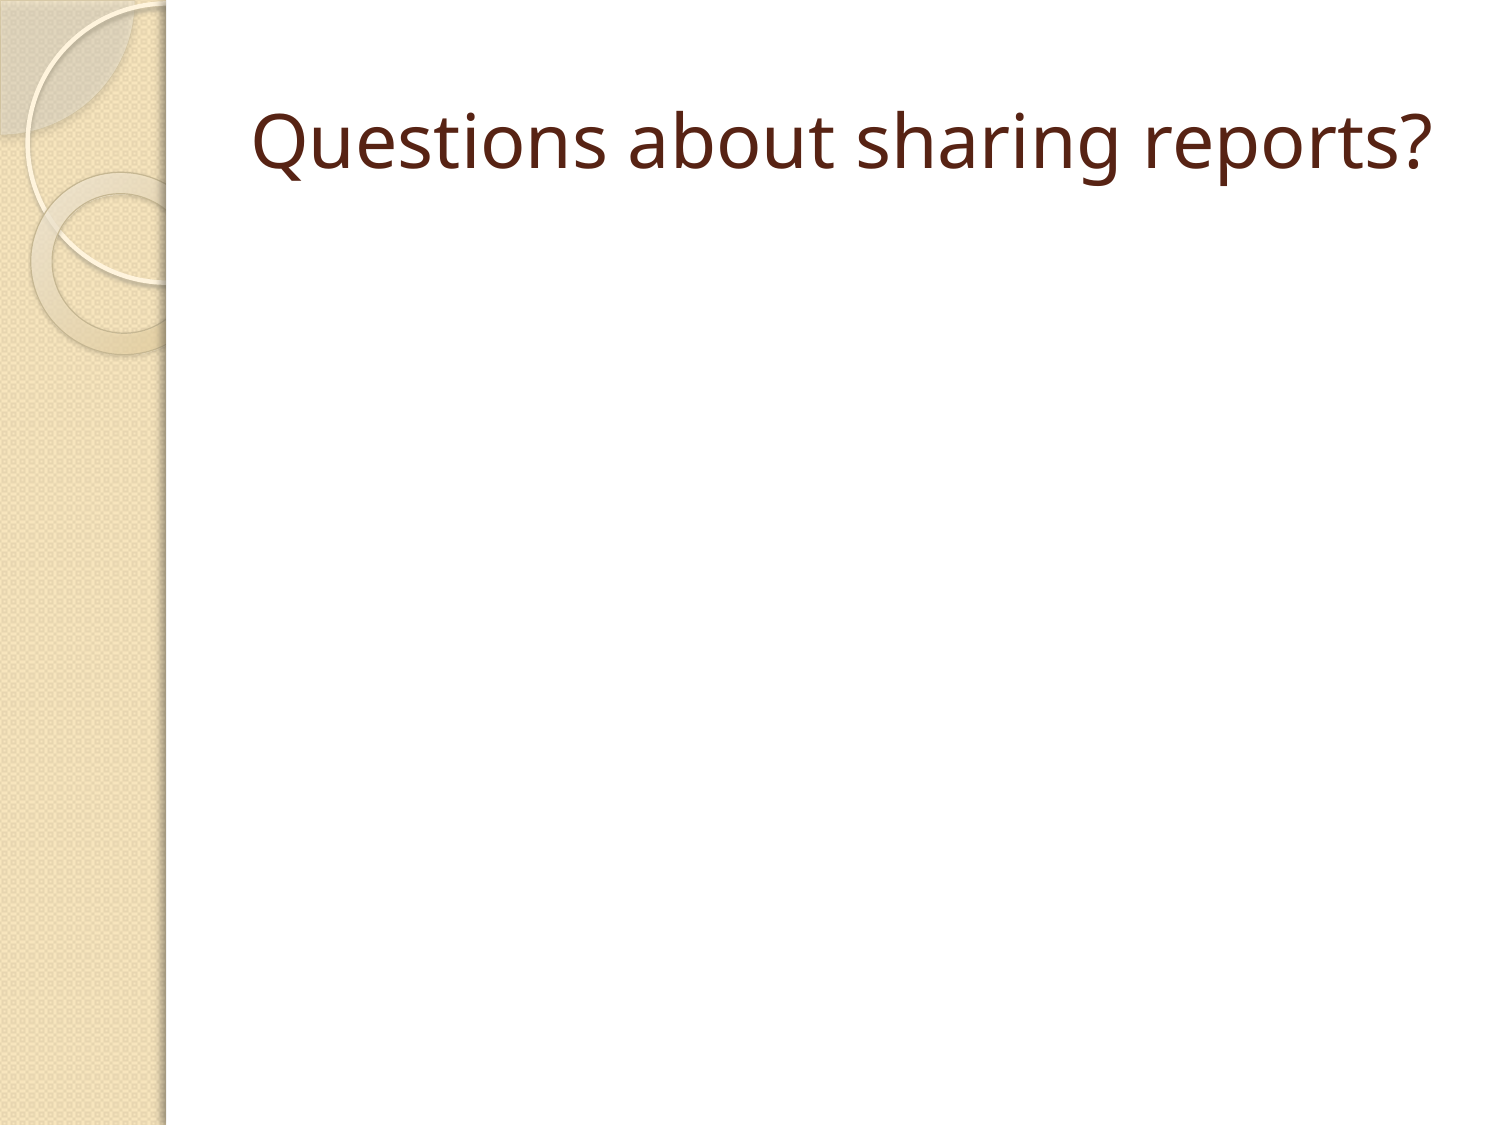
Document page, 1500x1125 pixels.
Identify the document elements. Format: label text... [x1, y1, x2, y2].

title Questions about sharing reports? [235, 45, 1466, 233]
